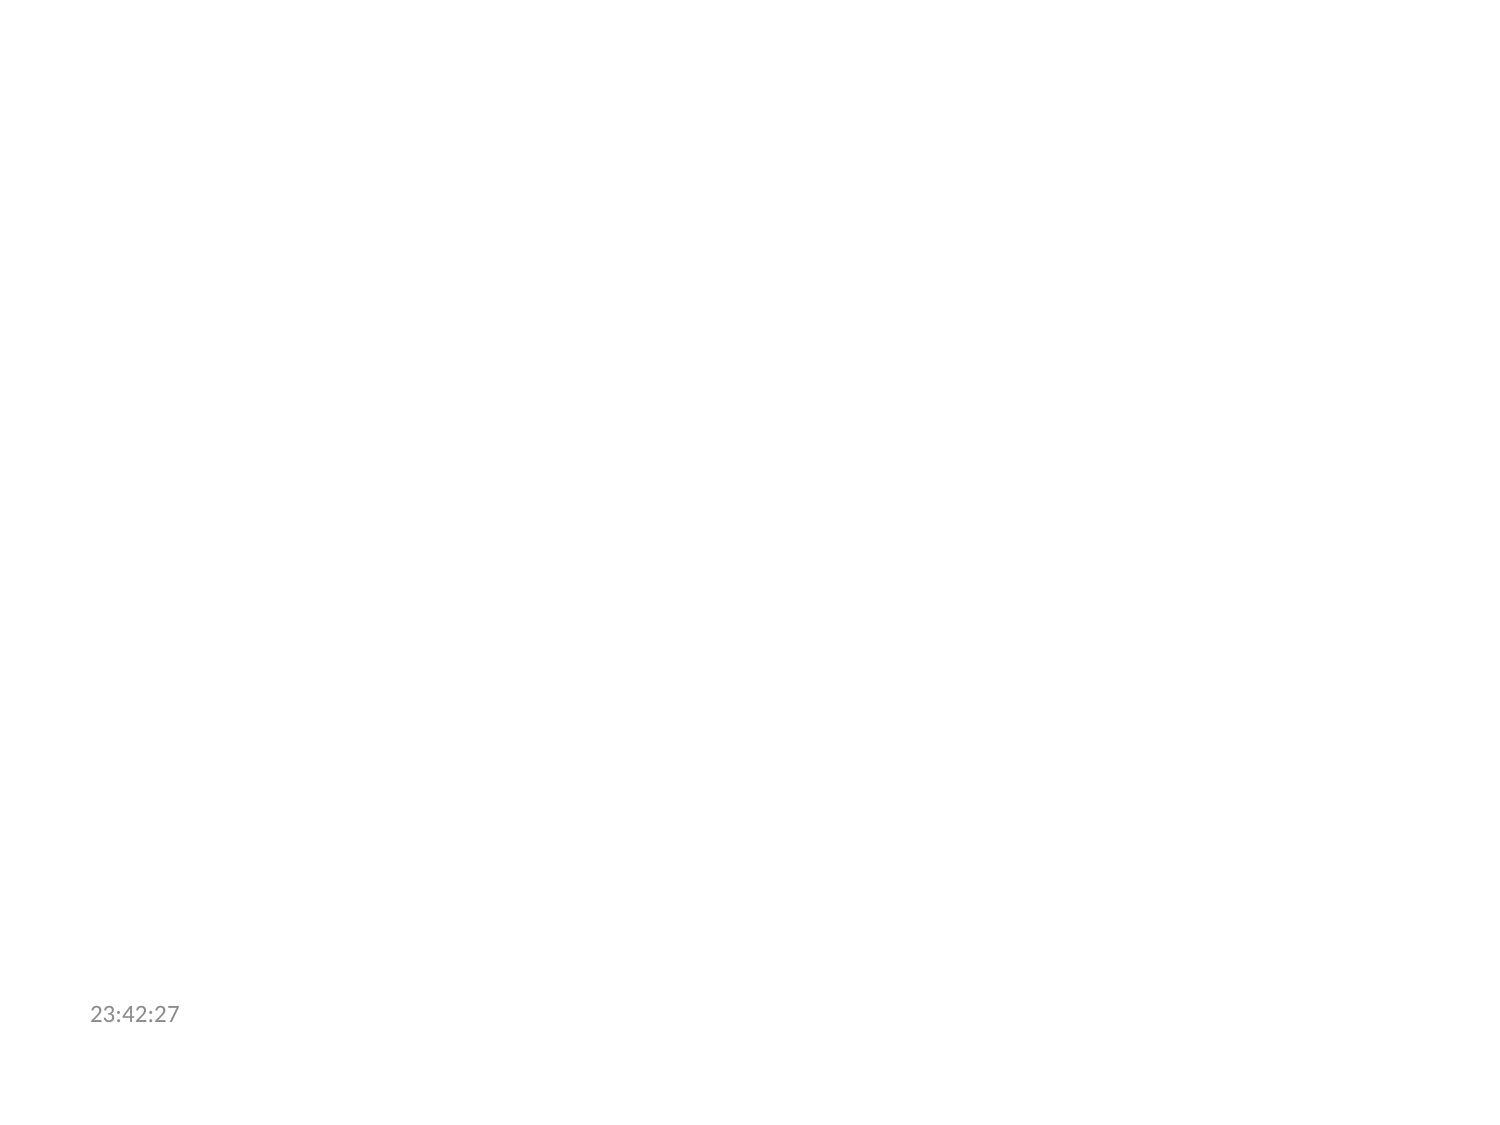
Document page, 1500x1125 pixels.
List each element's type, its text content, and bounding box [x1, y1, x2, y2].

text_box 15:35:09 [75, 982, 425, 1043]
